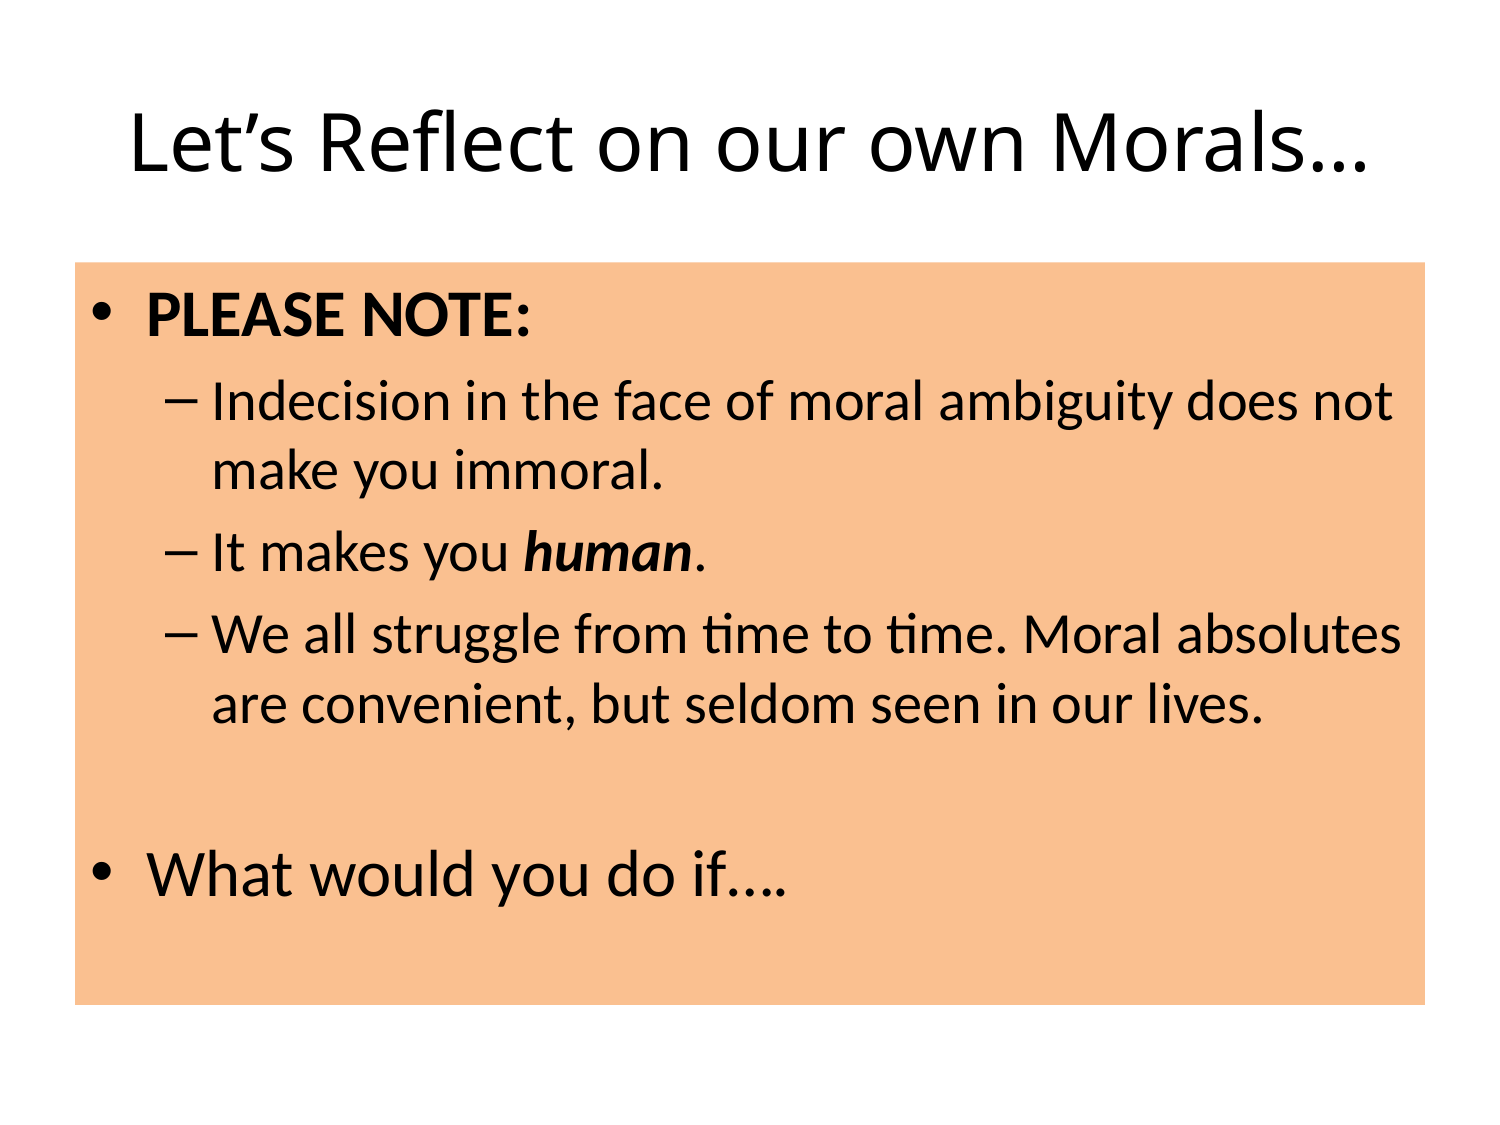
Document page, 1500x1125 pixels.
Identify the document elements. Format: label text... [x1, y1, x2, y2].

title Let’s Reflect on our own Morals… [75, 45, 1425, 233]
list PLEASE NOTE: Indecision in the face of moral ambiguity does not make you immoral. It makes you human. We all struggle from time to time. Moral absolutes are convenient, but seldom seen in our lives. What would you do if…. [75, 262, 1425, 1005]
